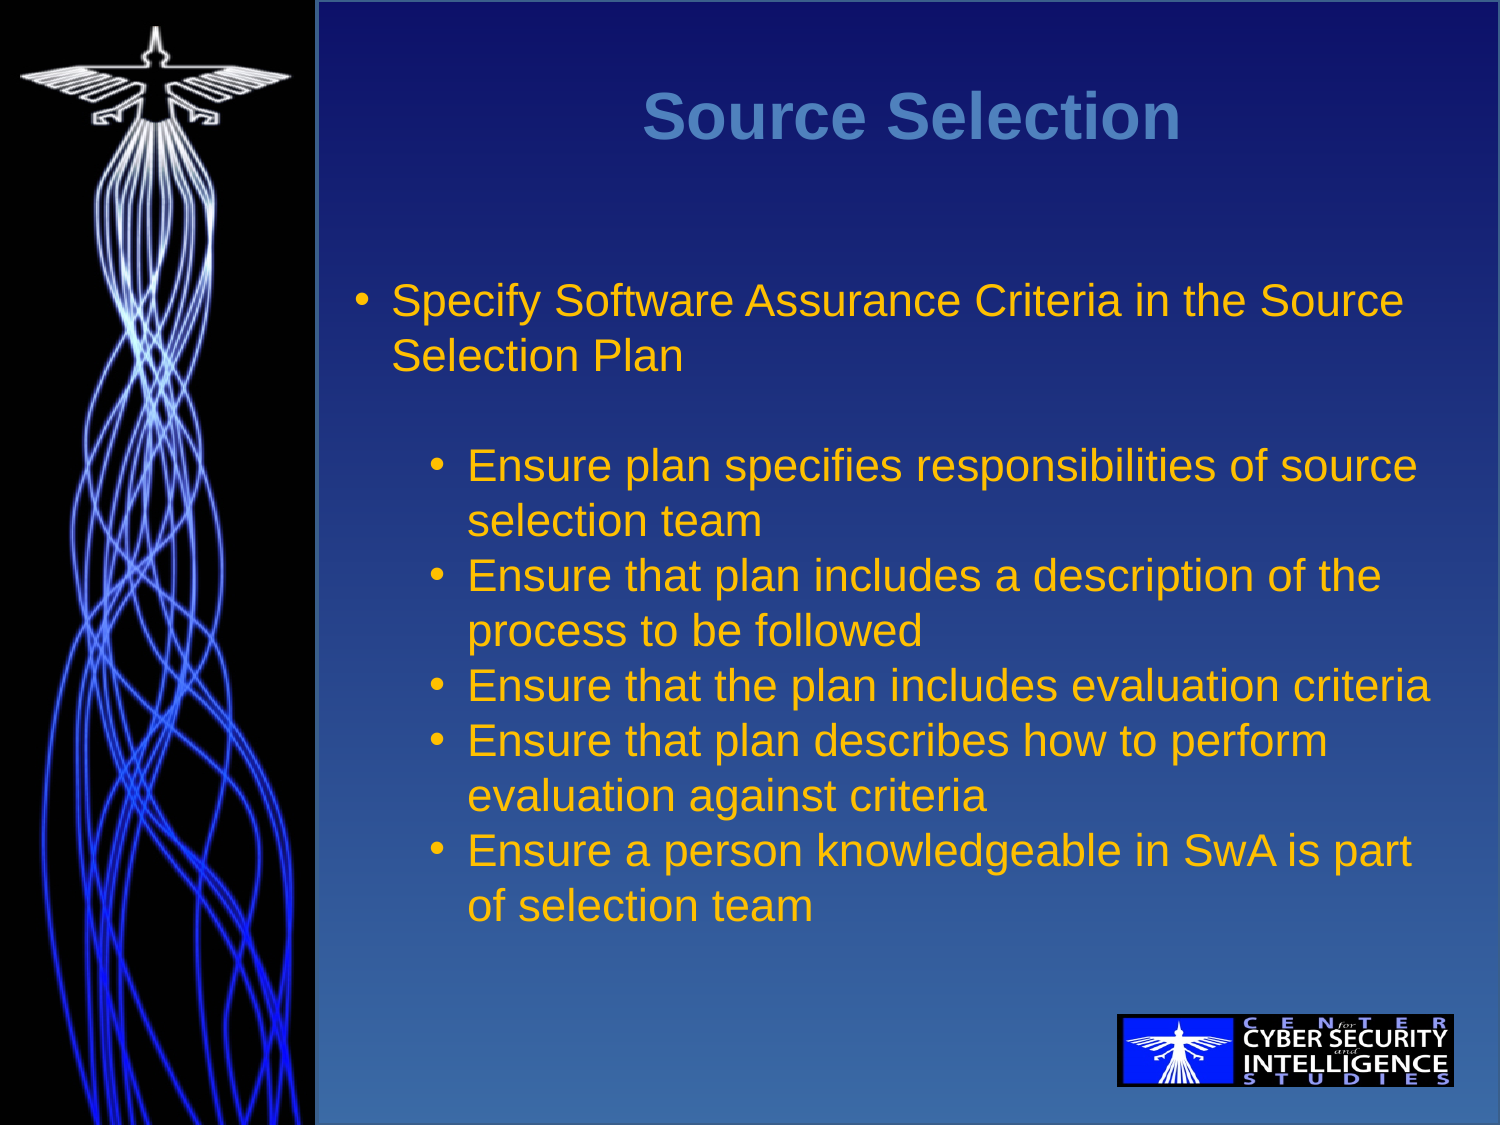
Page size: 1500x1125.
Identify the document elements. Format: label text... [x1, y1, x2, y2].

text_box Specify Software Assurance Criteria in the Source Selection Plan Ensure plan specifies responsibilities of source selection team Ensure that plan includes a description of the process to be followed Ensure that the plan includes evaluation criteria Ensure that plan describes how to perform evaluation against criteria Ensure a person knowledgeable in SwA is part of selection team [337, 262, 1475, 975]
picture [1117, 1013, 1455, 1087]
title Source Selection [362, 62, 1463, 163]
picture [0, 0, 316, 1125]
text_box [317, 0, 1500, 1125]
